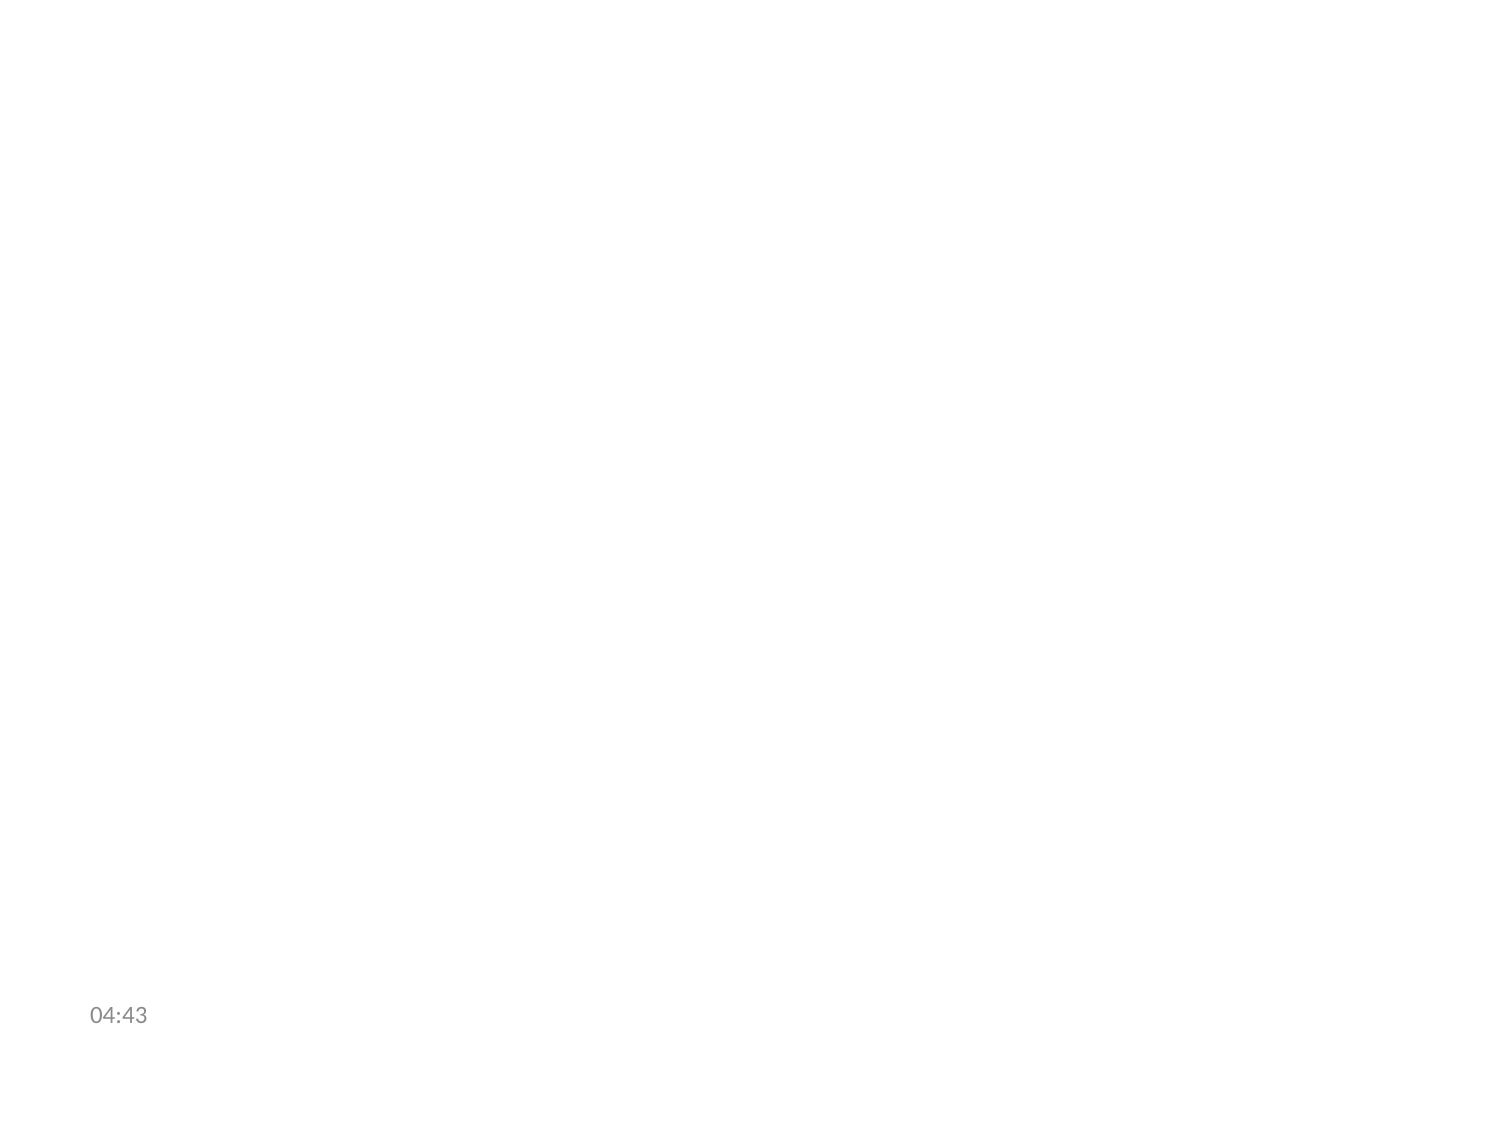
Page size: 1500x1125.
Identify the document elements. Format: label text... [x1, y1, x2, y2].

text_box 15:35 [75, 983, 425, 1044]
